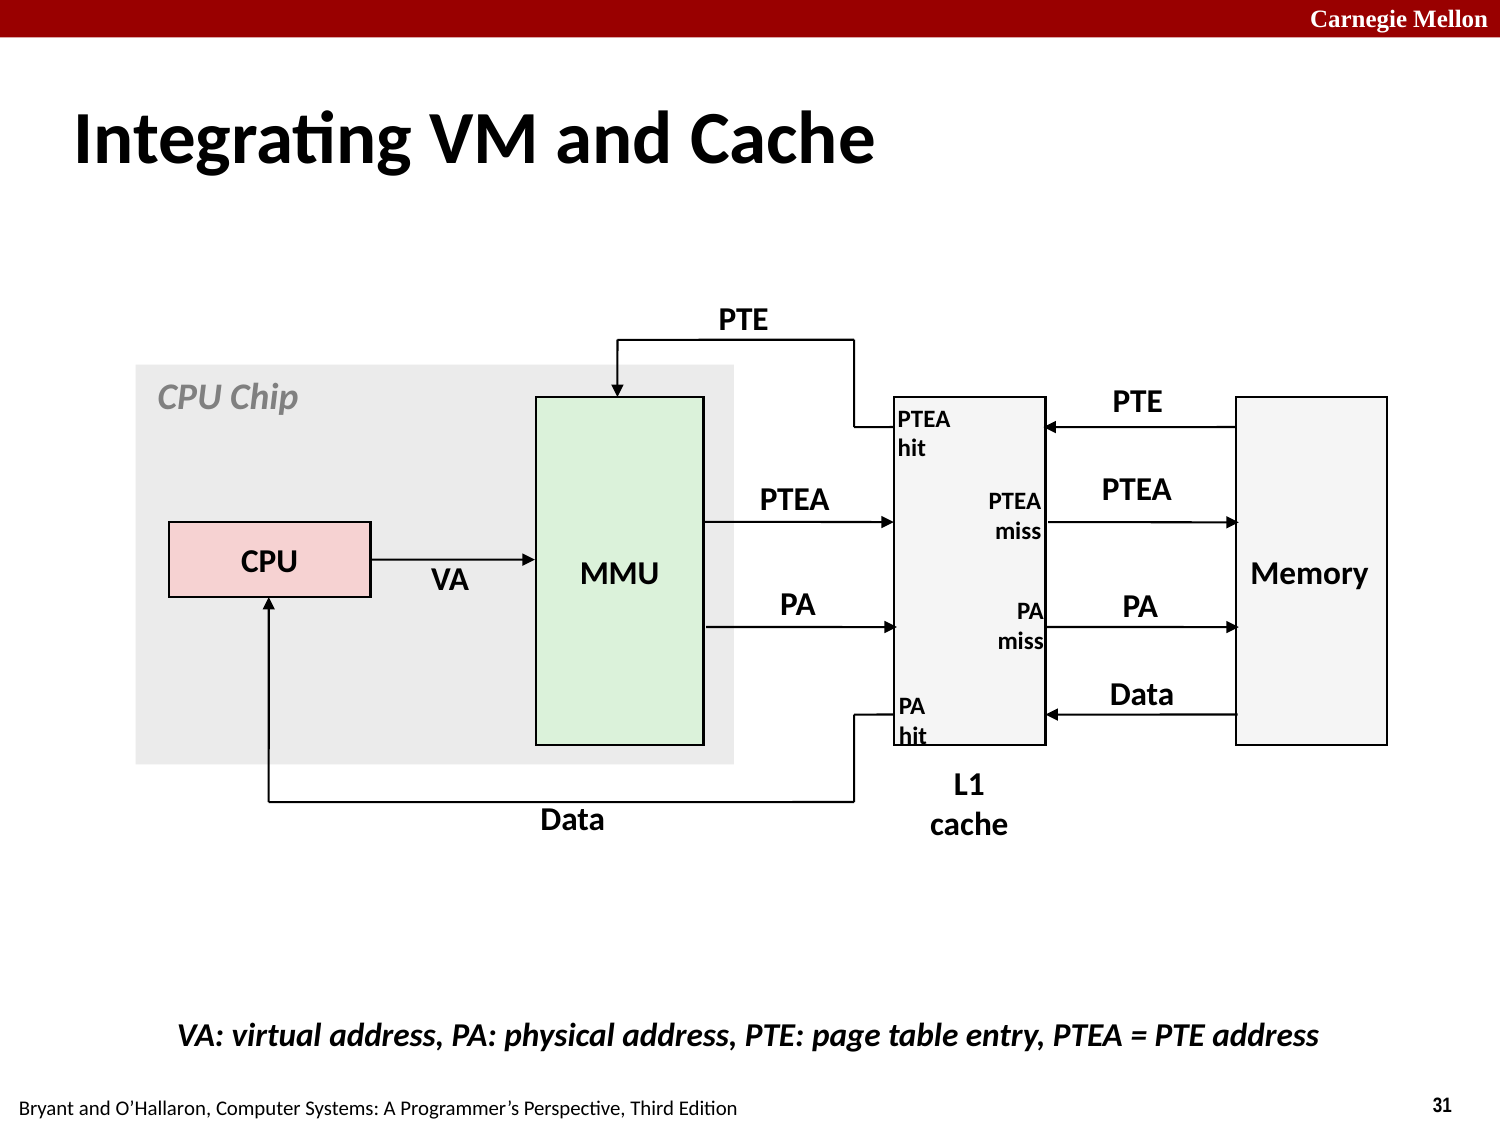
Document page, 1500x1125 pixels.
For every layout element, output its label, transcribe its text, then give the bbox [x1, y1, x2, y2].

text_box PTEA [1091, 469, 1183, 512]
text_box PA [1107, 577, 1174, 632]
text_box PTEA [749, 479, 841, 521]
text_box PA hit [883, 682, 946, 757]
text_box [1045, 708, 1095, 721]
text_box [706, 620, 897, 634]
text_box [135, 364, 617, 765]
text_box VA [420, 560, 480, 602]
text_box [1048, 516, 1239, 529]
text_box [893, 397, 1046, 745]
text_box PTE [703, 289, 784, 339]
text_box PA [769, 584, 827, 626]
text_box PTEA hit [882, 394, 972, 470]
text_box PA miss [982, 587, 1059, 662]
text_box L1 cache [915, 754, 1024, 850]
text_box [1174, 620, 1239, 634]
title Integrating VM and Cache [58, 71, 1305, 197]
text_box Data [1095, 664, 1190, 720]
text_box Data [525, 789, 621, 845]
text_box [269, 522, 734, 765]
text_box [703, 515, 894, 529]
text_box [618, 364, 734, 521]
text_box [370, 553, 535, 566]
text_box CPU Chip [142, 364, 314, 425]
text_box MMU [535, 397, 704, 745]
text_box Memory [1235, 397, 1388, 745]
text_box PTE [703, 340, 784, 345]
text_box VA: virtual address, PA: physical address, PTE: page table entry, PTEA = PTE address [166, 1015, 1331, 1058]
text_box [262, 597, 275, 802]
text_box [611, 339, 624, 398]
text_box CPU [168, 522, 371, 597]
text_box PTEA miss [973, 477, 1057, 552]
text_box PTE [1098, 372, 1178, 427]
text_box [1043, 420, 1236, 434]
